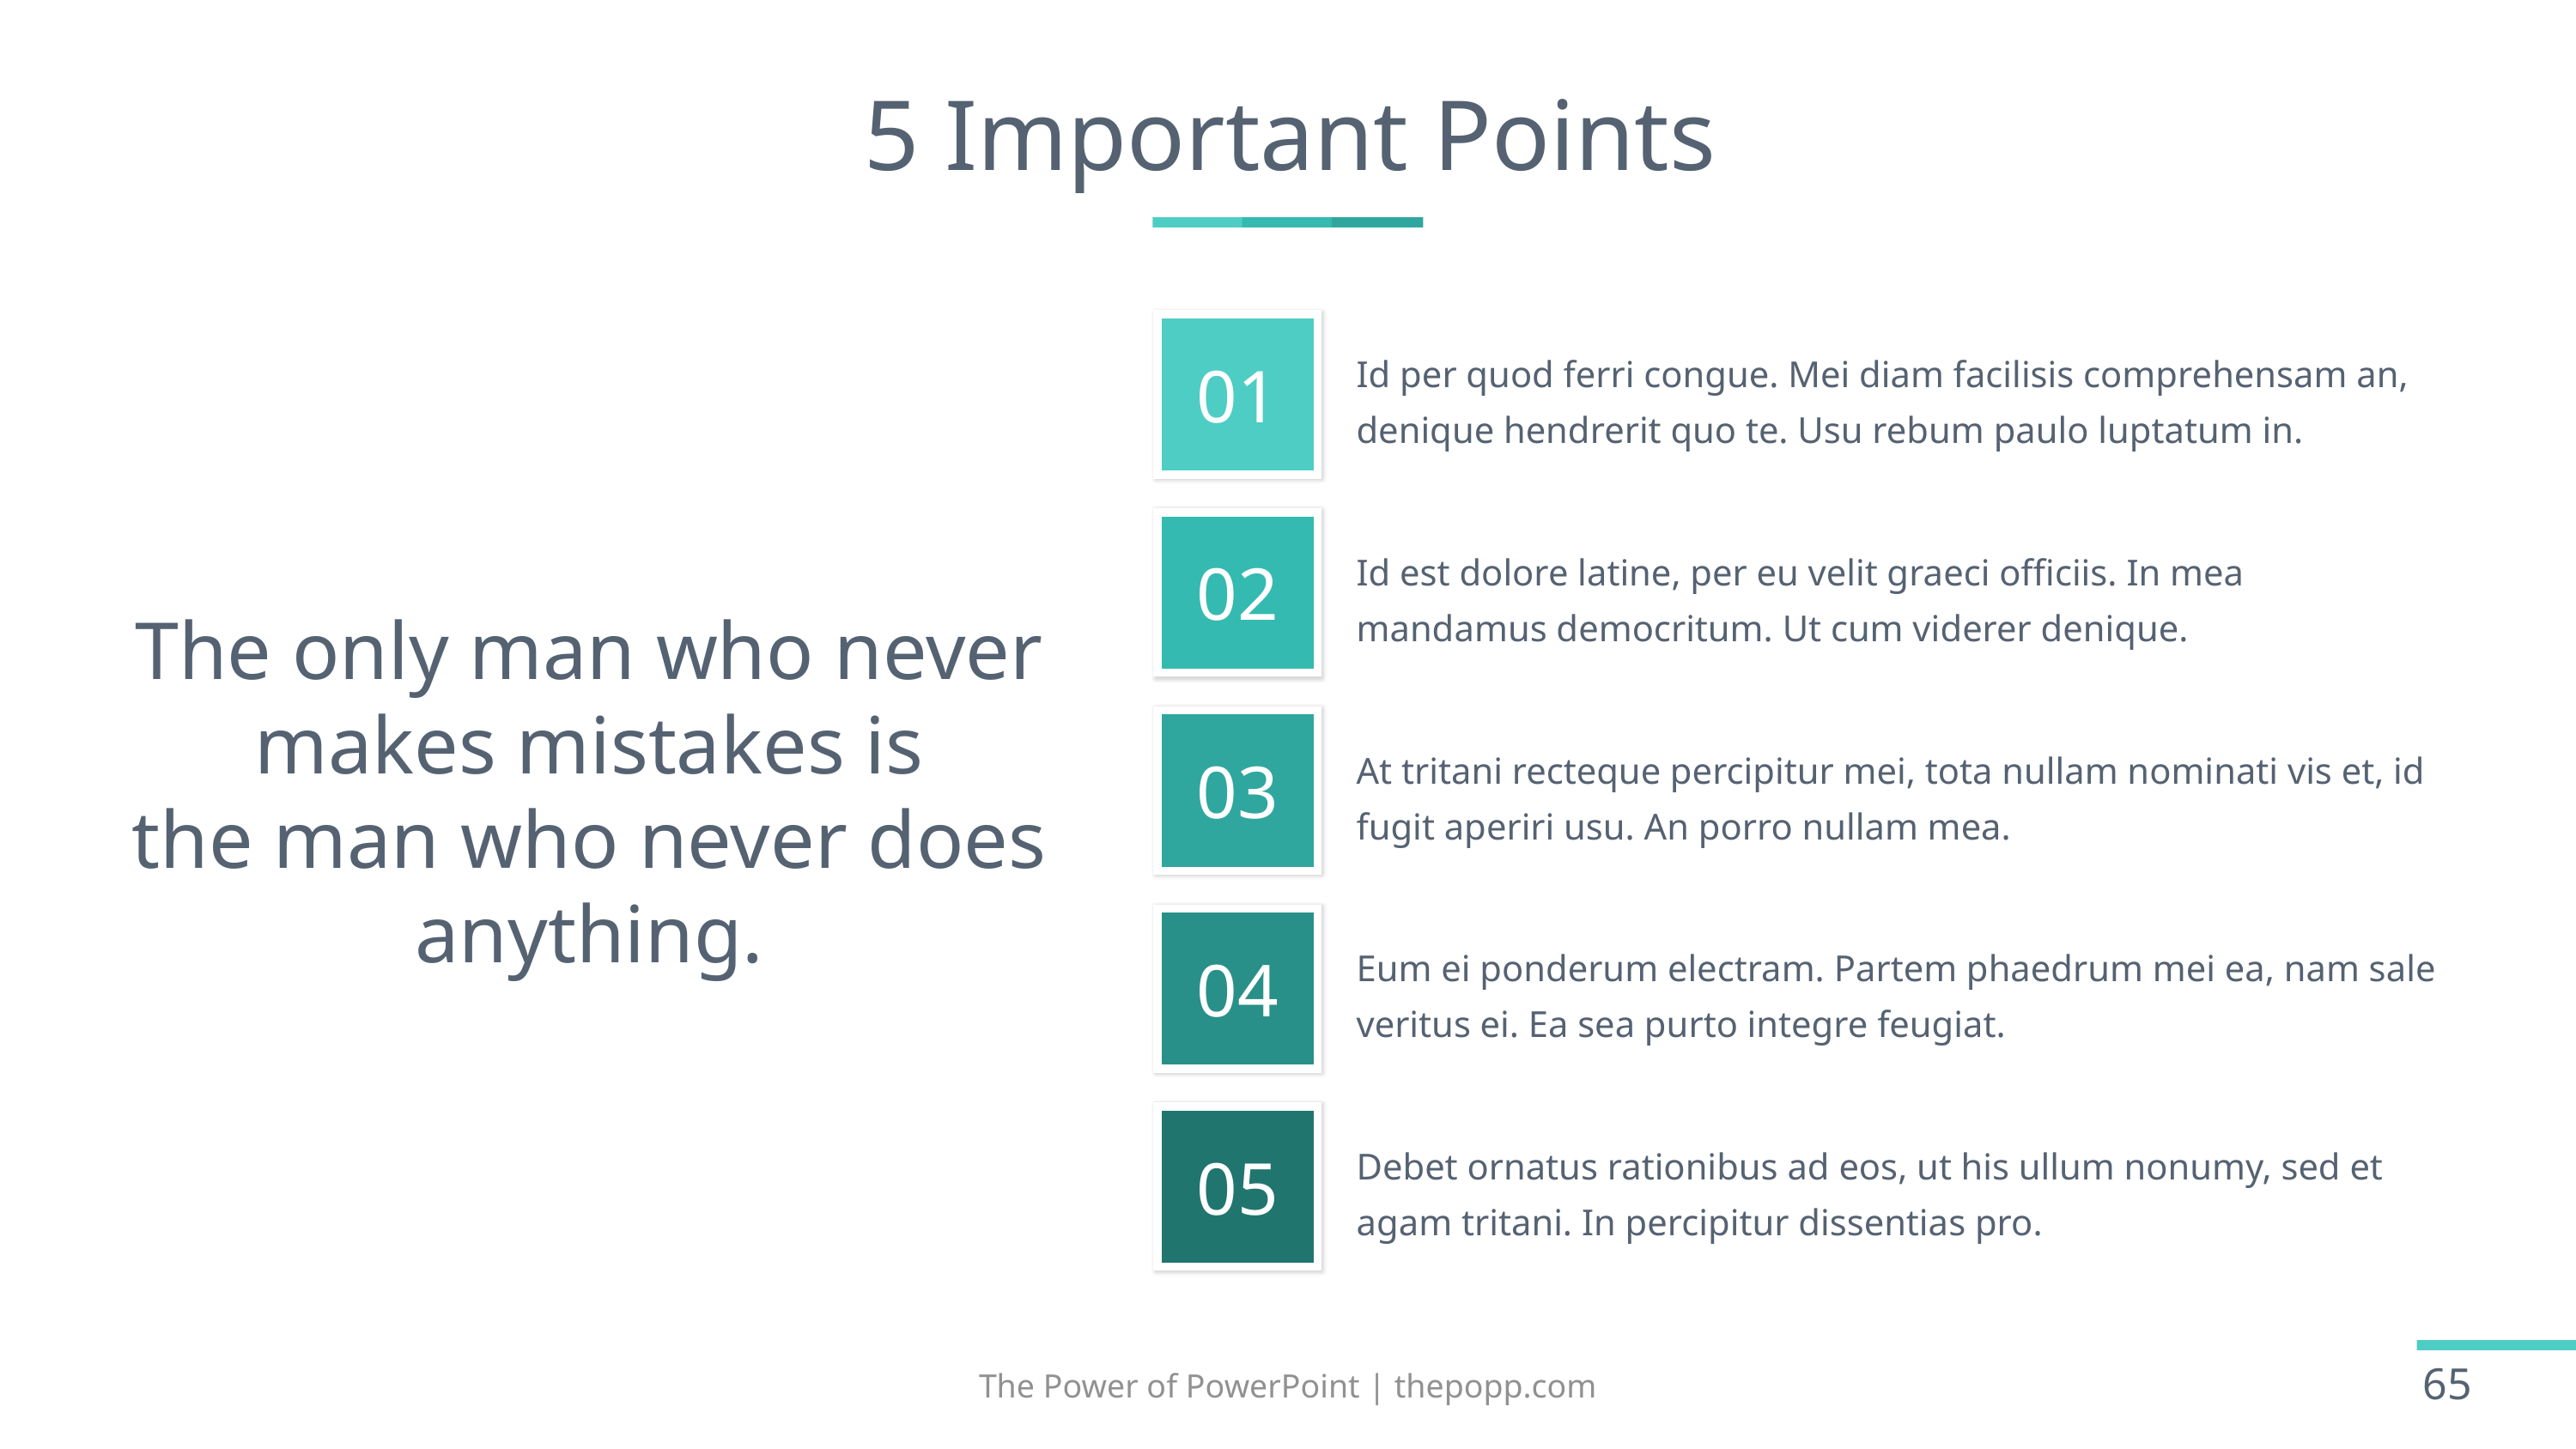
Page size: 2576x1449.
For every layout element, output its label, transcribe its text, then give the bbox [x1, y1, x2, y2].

list Id per quod ferri congue. Mei diam facilisis comprehensam an, denique hendrerit quo te. Usu rebum paulo luptatum in. [1343, 315, 2451, 475]
list Debet ornatus rationibus ad eos, ut his ullum nonumy, sed et agam tritani. In percipitur dissentias pro. [1343, 1107, 2451, 1267]
list The only man who never makes mistakes is the man who never does anything. [113, 312, 1066, 1267]
slide_number 65 [2409, 1351, 2576, 1421]
title 5 Important Points [69, 49, 2512, 230]
list At tritani recteque percipitur mei, tota nullam nominati vis et, id fugit aperiri usu. An porro nullam mea. [1343, 711, 2451, 871]
list Id est dolore latine, per eu velit graeci officiis. In mea mandamus democritum. Ut cum viderer denique. [1343, 512, 2451, 673]
list Eum ei ponderum electram. Partem phaedrum mei ea, nam sale veritus ei. Ea sea purto integre feugiat. [1343, 909, 2451, 1069]
footer The Power of PowerPoint | thepopp.com [853, 1349, 1723, 1427]
